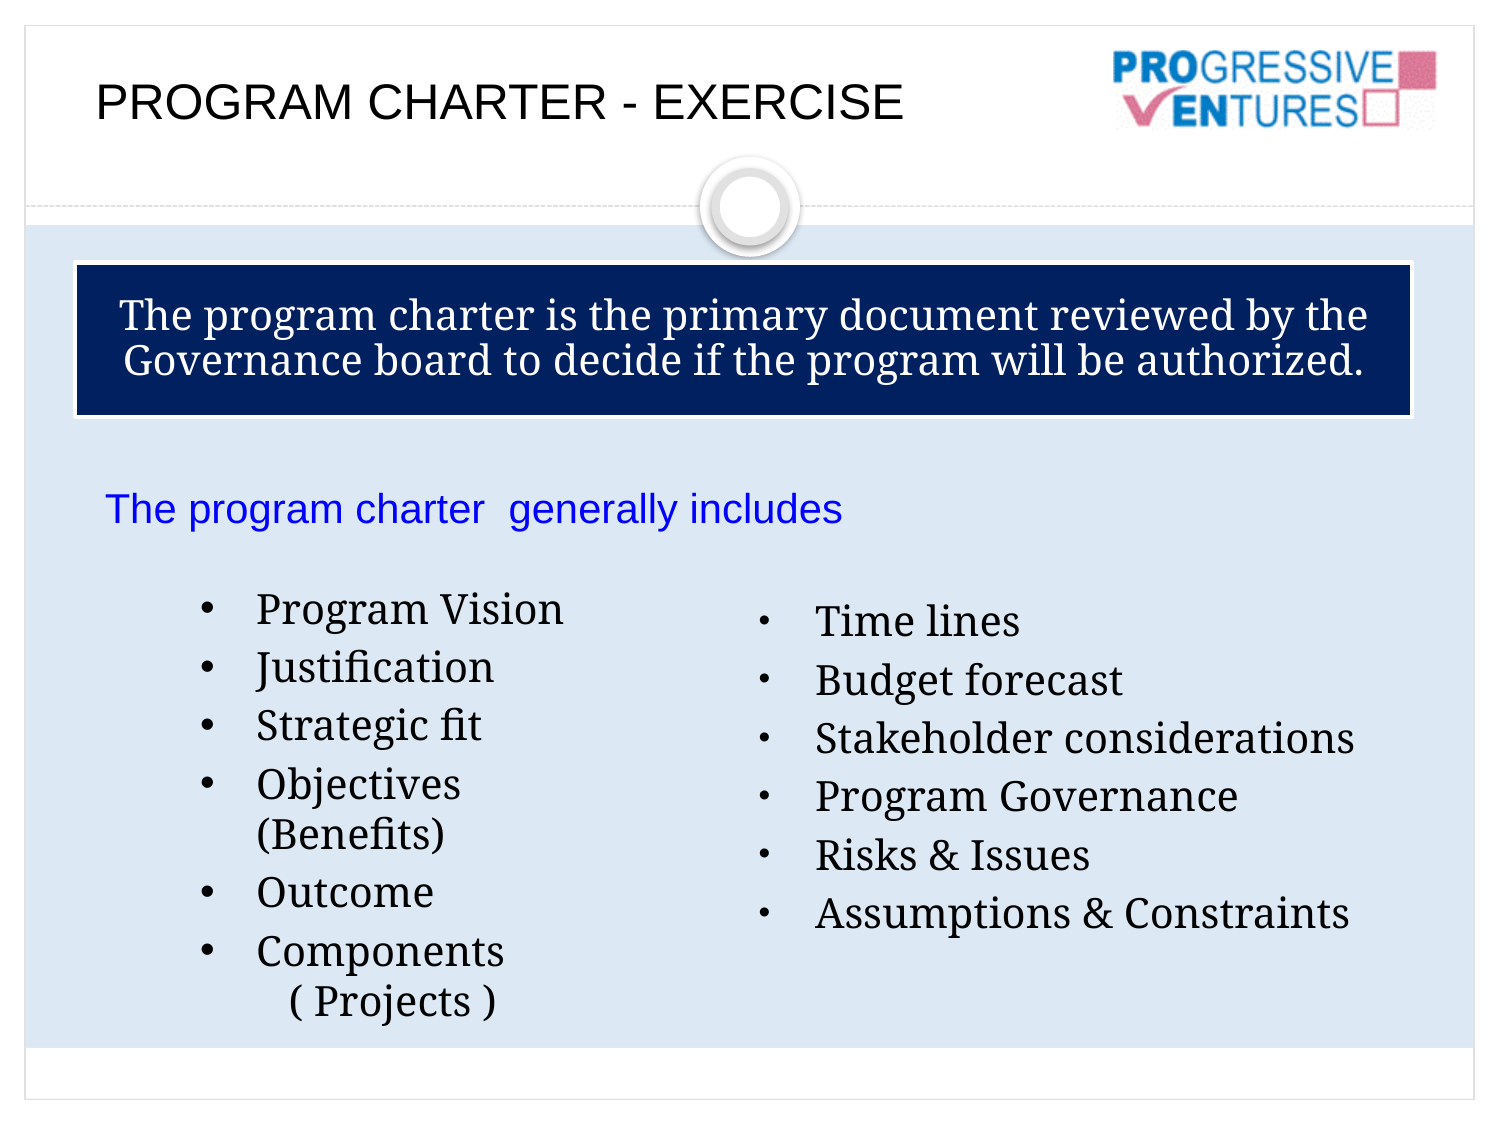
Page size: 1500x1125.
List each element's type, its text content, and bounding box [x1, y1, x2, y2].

title [49, 37, 1450, 163]
list Program Vision Justification Strategic fit Objectives (Benefits) Outcome Components ( Projects ) [109, 574, 673, 1026]
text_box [74, 262, 1413, 418]
text_box The program charter generally includes [90, 474, 859, 540]
list Time lines Budget forecast Stakeholder considerations Program Governance Risks & Issues Assumptions & Constraints [743, 587, 1382, 988]
text_box Program Charter - Exercise [80, 61, 1038, 137]
